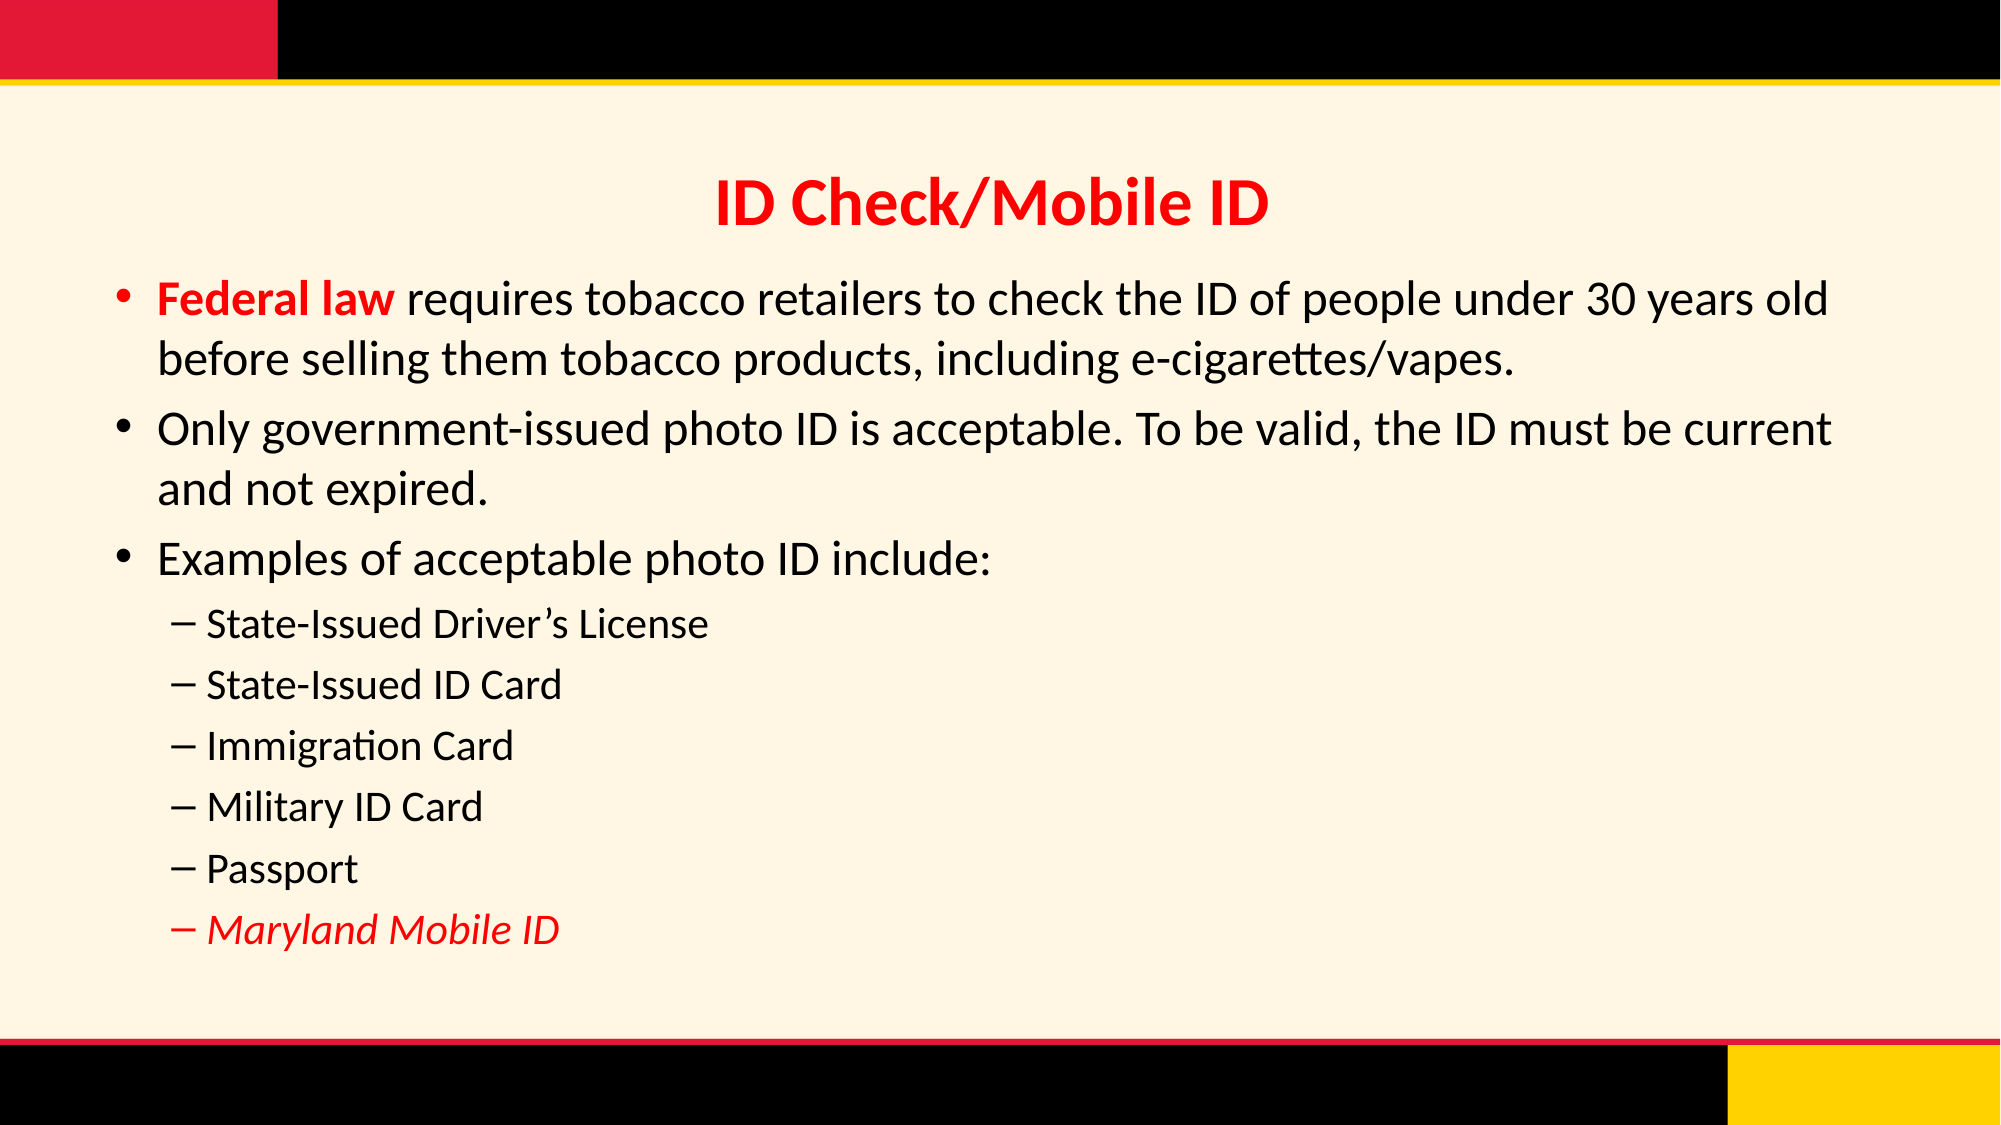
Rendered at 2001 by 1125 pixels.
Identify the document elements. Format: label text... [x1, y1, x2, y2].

picture [0, 0, 2001, 1125]
title ID Check/Mobile ID [99, 145, 1900, 258]
list Federal law requires tobacco retailers to check the ID of people under 30 years old before selling them tobacco products, including e-cigarettes/vapes. Only government-issued photo ID is acceptable. To be valid, the ID must be current and not expired. Examples of acceptable photo ID include: State-Issued Driver’s License State-Issued ID Card Immigration Card Military ID Card Passport Maryland Mobile ID [99, 258, 1900, 1005]
